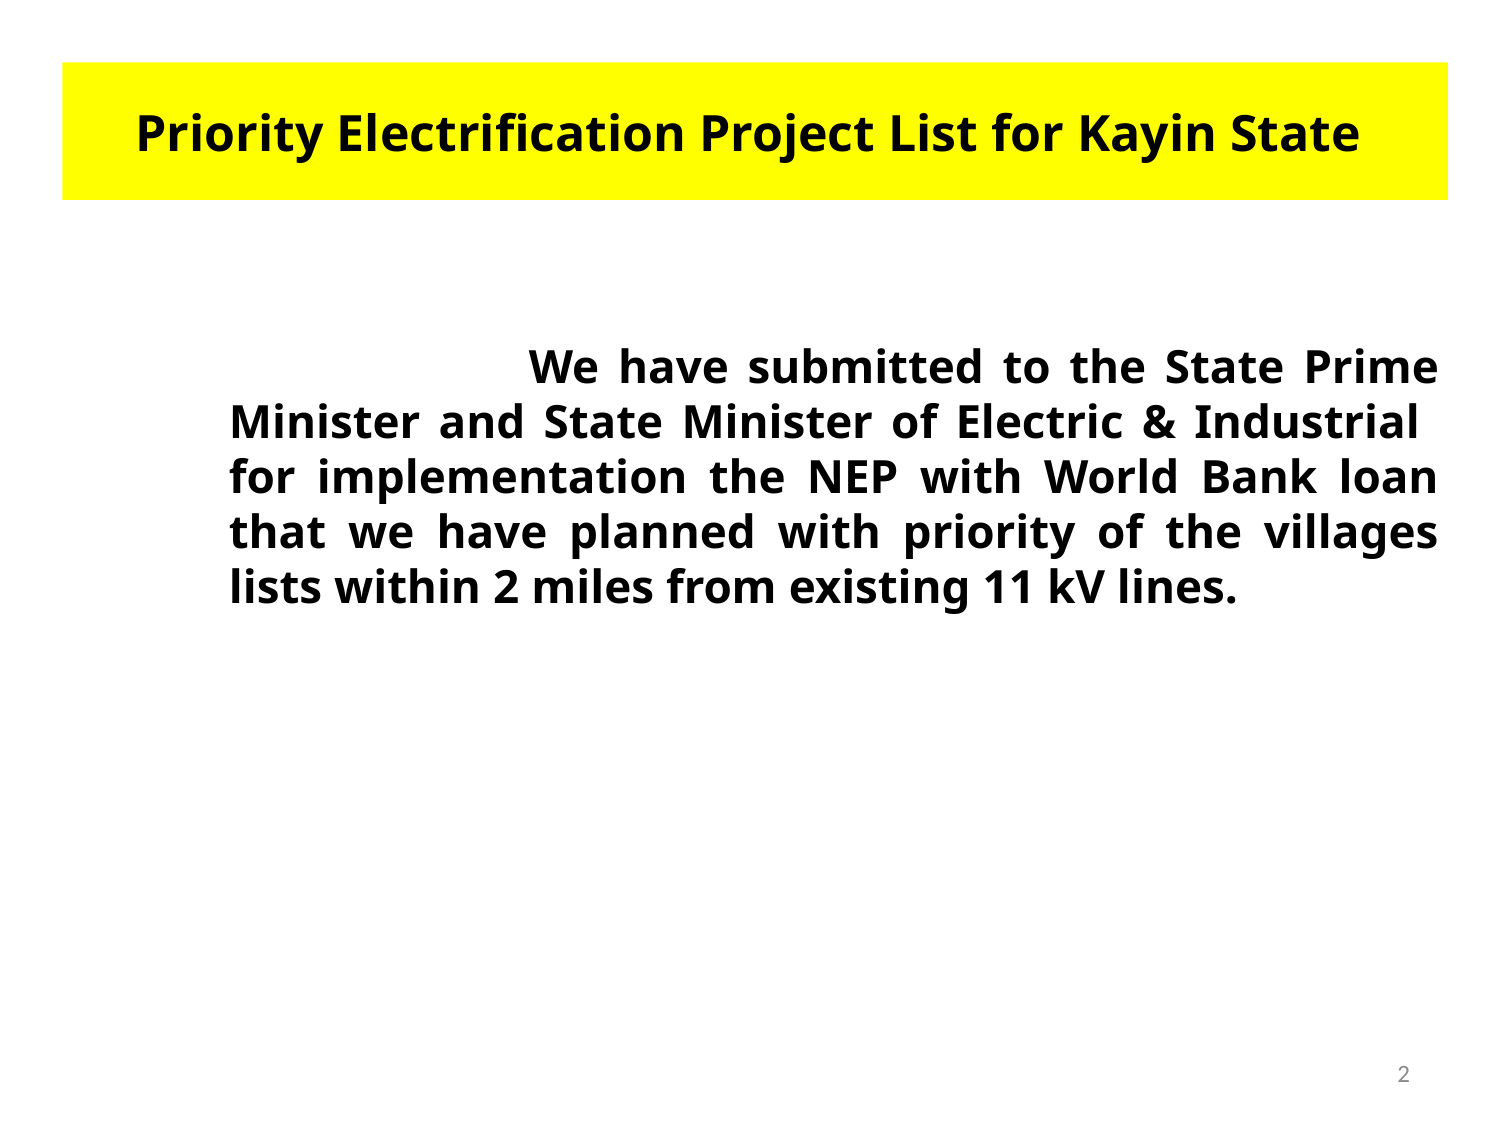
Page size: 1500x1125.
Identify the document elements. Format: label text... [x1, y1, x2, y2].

slide_number 2 [1074, 1042, 1425, 1103]
title Priority Electrification Project List for Kayin State [62, 62, 1448, 200]
text_box We have submitted to the State Prime Minister and State Minister of Electric & Industrial for implementation the NEP with World Bank loan that we have planned with priority of the villages lists within 2 miles from existing 11 kV lines. [92, 330, 1454, 676]
